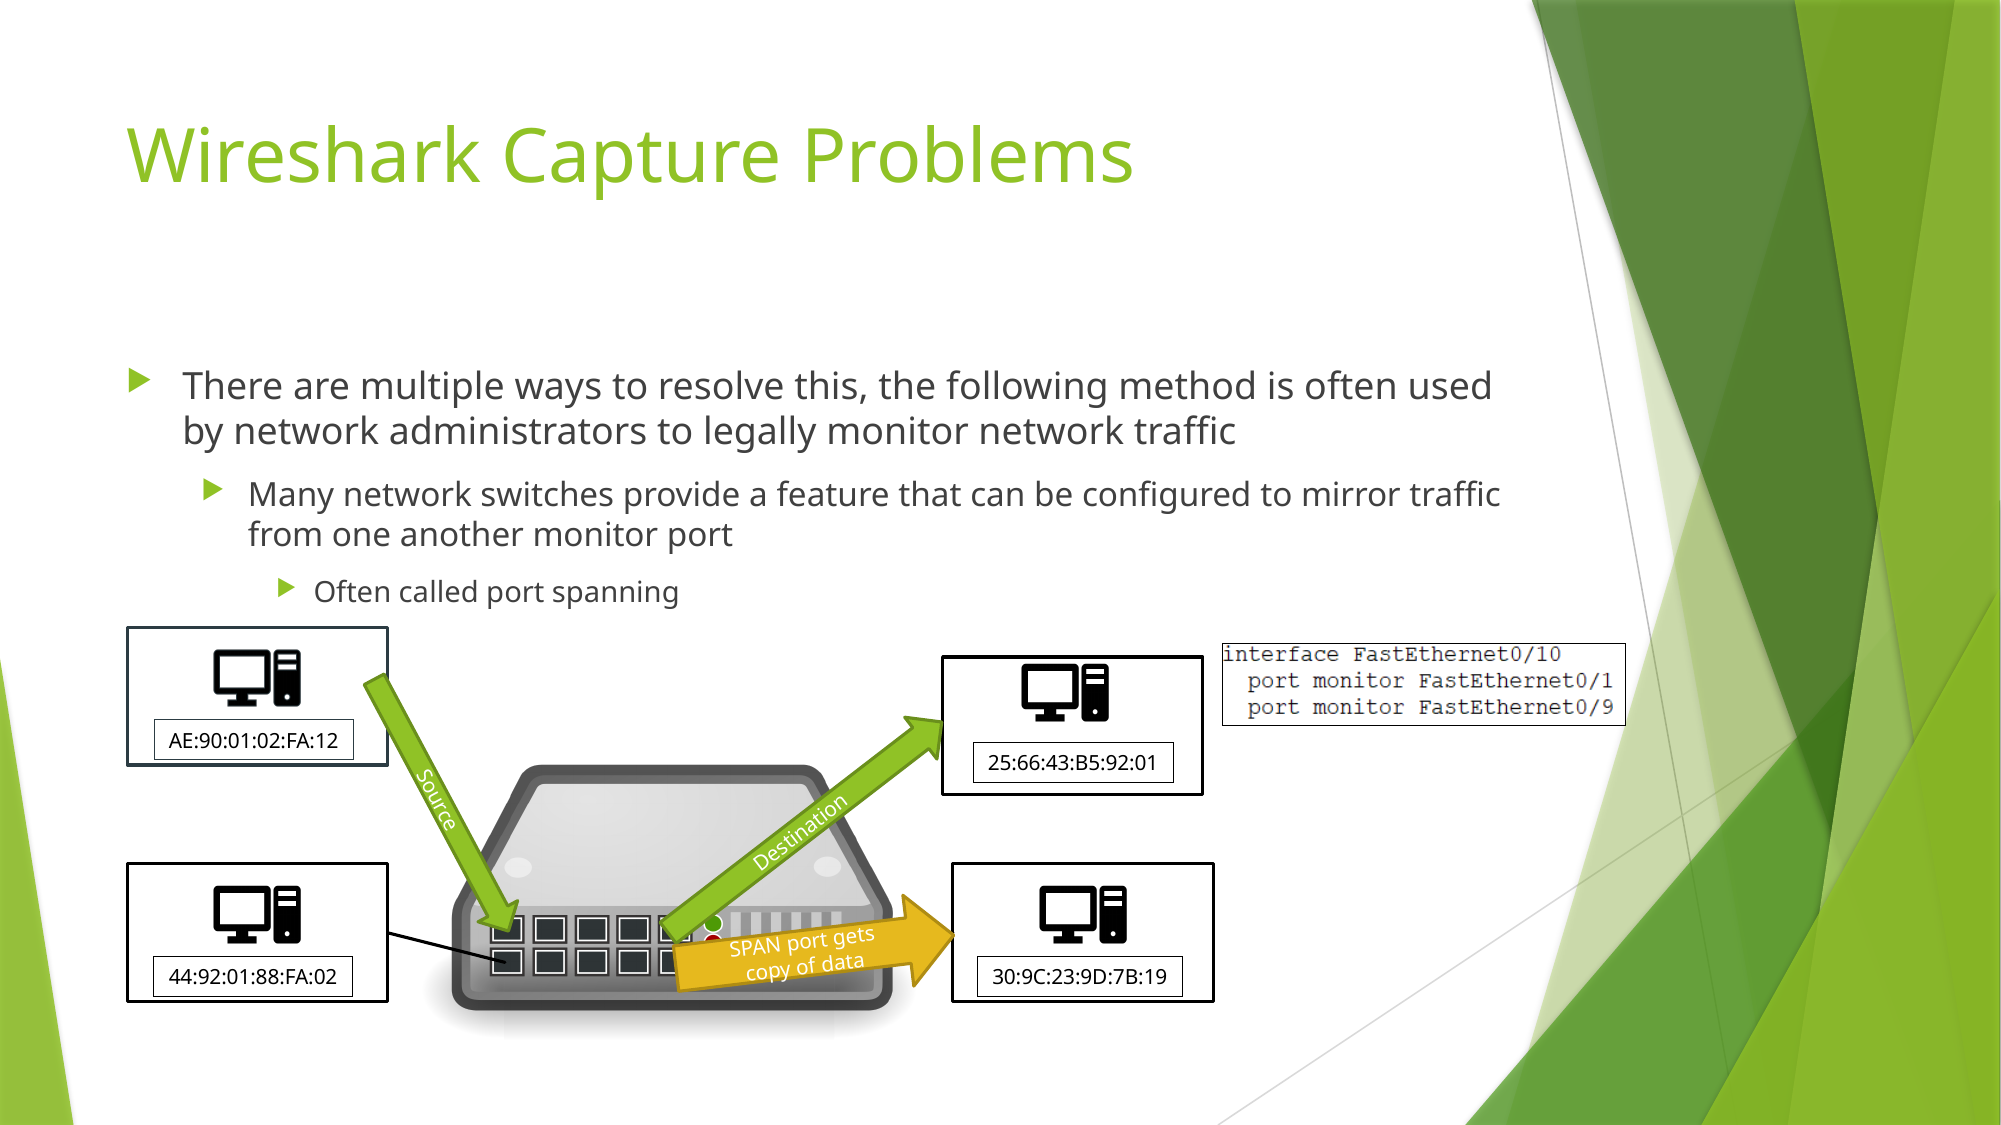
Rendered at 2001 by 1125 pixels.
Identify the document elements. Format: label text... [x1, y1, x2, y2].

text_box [675, 725, 944, 928]
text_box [942, 644, 1204, 796]
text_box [387, 695, 506, 929]
title Wireshark Capture Problems [111, 99, 1522, 317]
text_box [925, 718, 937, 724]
list There are multiple ways to resolve this, the following method is often used by network administrators to legally monitor network traffic Many network switches provide a feature that can be configured to mirror traffic from one another monitor port Often called port spanning [111, 354, 1522, 992]
picture [415, 614, 921, 1120]
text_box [952, 863, 1214, 1003]
picture [1222, 643, 1627, 727]
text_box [387, 932, 506, 963]
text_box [126, 863, 389, 1003]
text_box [126, 626, 389, 766]
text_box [675, 932, 954, 963]
